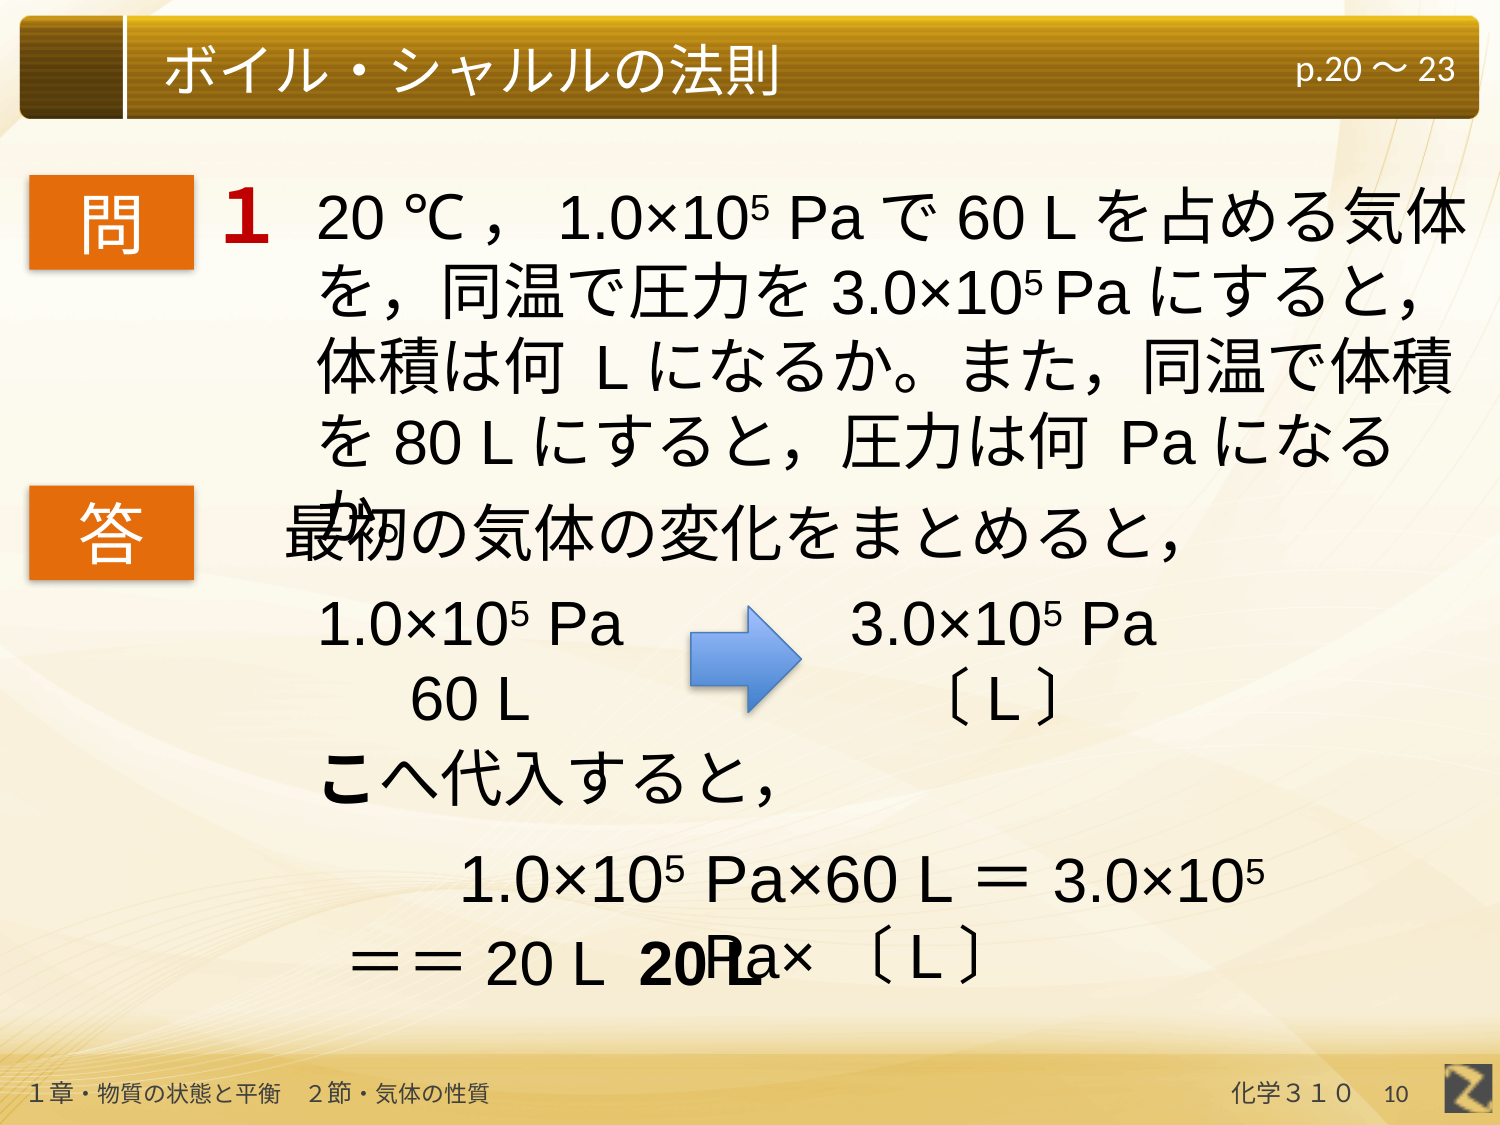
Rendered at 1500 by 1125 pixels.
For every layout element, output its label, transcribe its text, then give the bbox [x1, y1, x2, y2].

text_box 問 [29, 174, 195, 270]
text_box 答 [29, 485, 195, 581]
picture [0, 0, 1500, 1125]
text_box 最初の気体の変化をまとめると， [268, 486, 1234, 577]
text_box 20 ℃，1.0×105 Paで60 Lを占める気体を，同温で圧力を3.0×105 Paにすると，体積は何 Lになるか。また，同温で体積を80 Lにすると，圧力は何 Paになるか。 [301, 169, 1500, 559]
text_box [690, 605, 802, 713]
slide_number 10 [1356, 1070, 1436, 1118]
text_box 1.0×105 Pa 60 L [302, 577, 639, 741]
text_box １ [194, 160, 278, 266]
